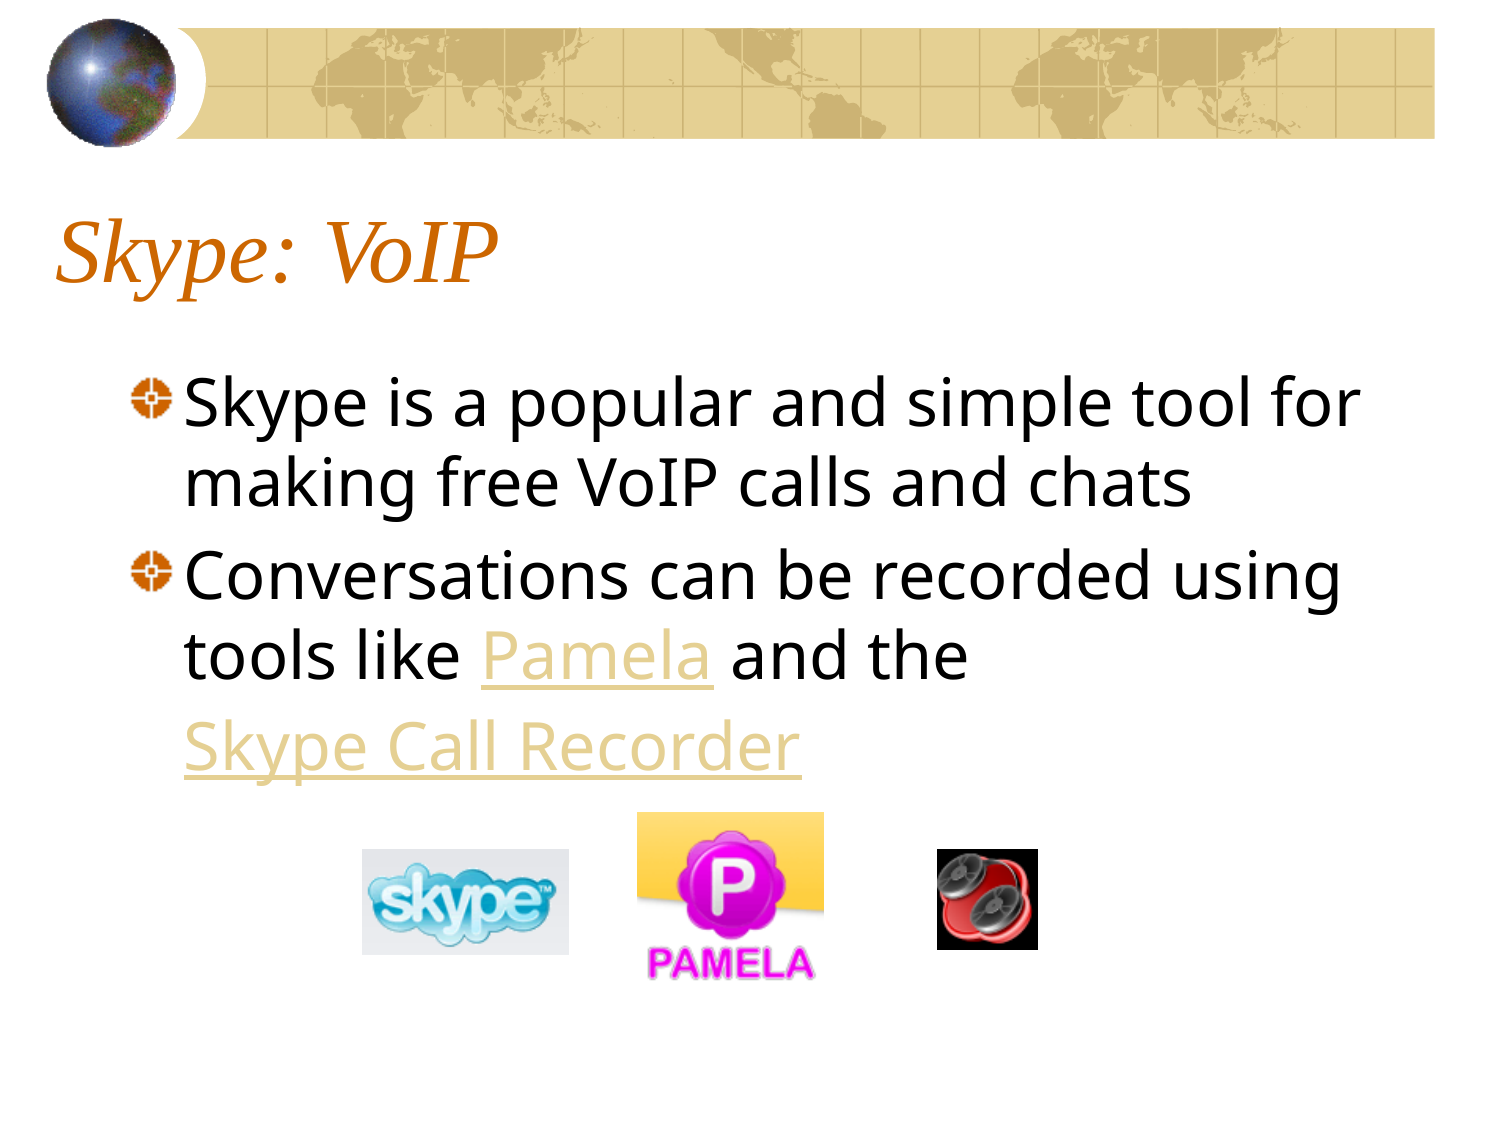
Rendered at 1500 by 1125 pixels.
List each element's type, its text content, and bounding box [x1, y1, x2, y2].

picture [362, 849, 569, 955]
picture [42, 14, 190, 151]
picture [127, 376, 175, 424]
title Skype: VoIP [40, 152, 1316, 341]
picture [127, 549, 175, 597]
picture [937, 849, 1038, 951]
picture [637, 812, 824, 982]
list Skype is a popular and simple tool for making free VoIP calls and chats Conversations can be recorded using tools like Pamela and the Skype Call Recorder [112, 352, 1388, 1028]
